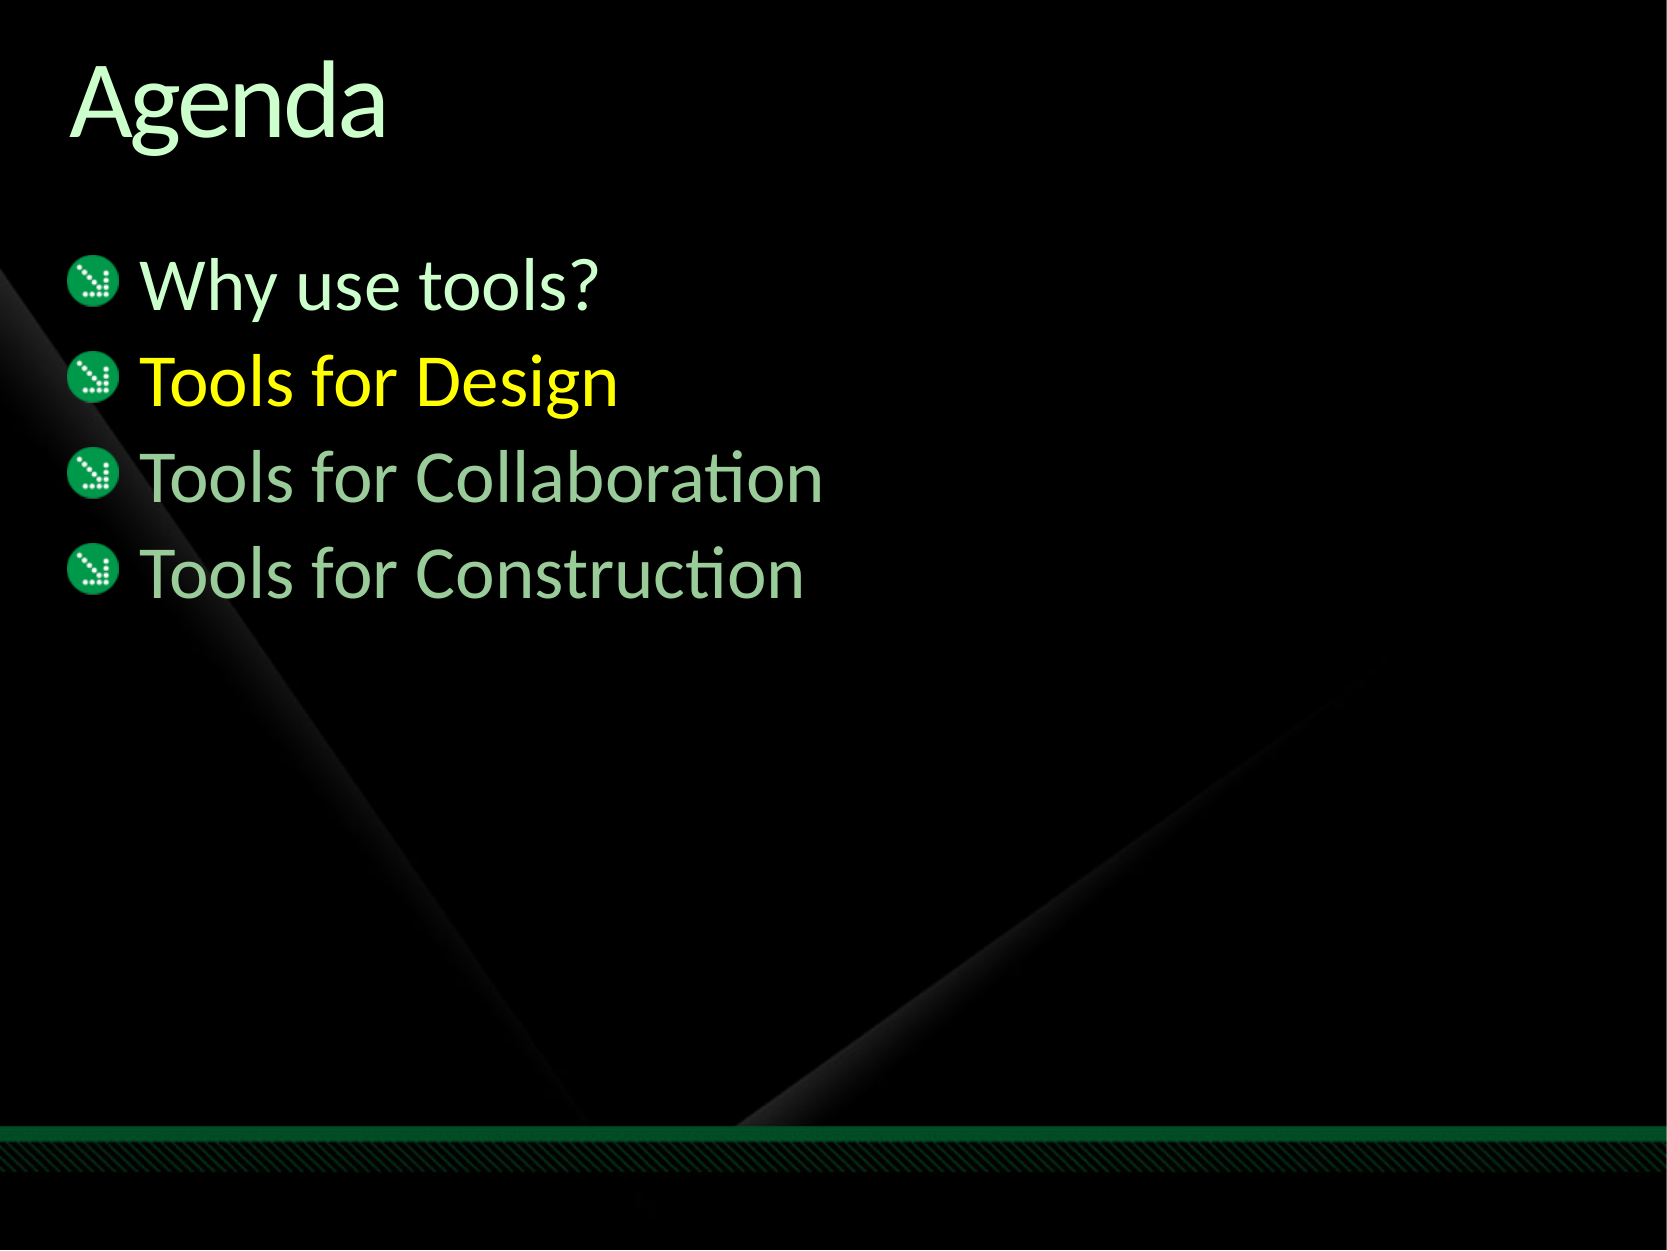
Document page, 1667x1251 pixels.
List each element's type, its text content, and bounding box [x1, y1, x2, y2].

picture [0, 0, 1667, 1250]
title Agenda [69, 41, 1598, 164]
list Why use tools? Tools for Design Tools for Collaboration Tools for Construction [67, 245, 1595, 666]
